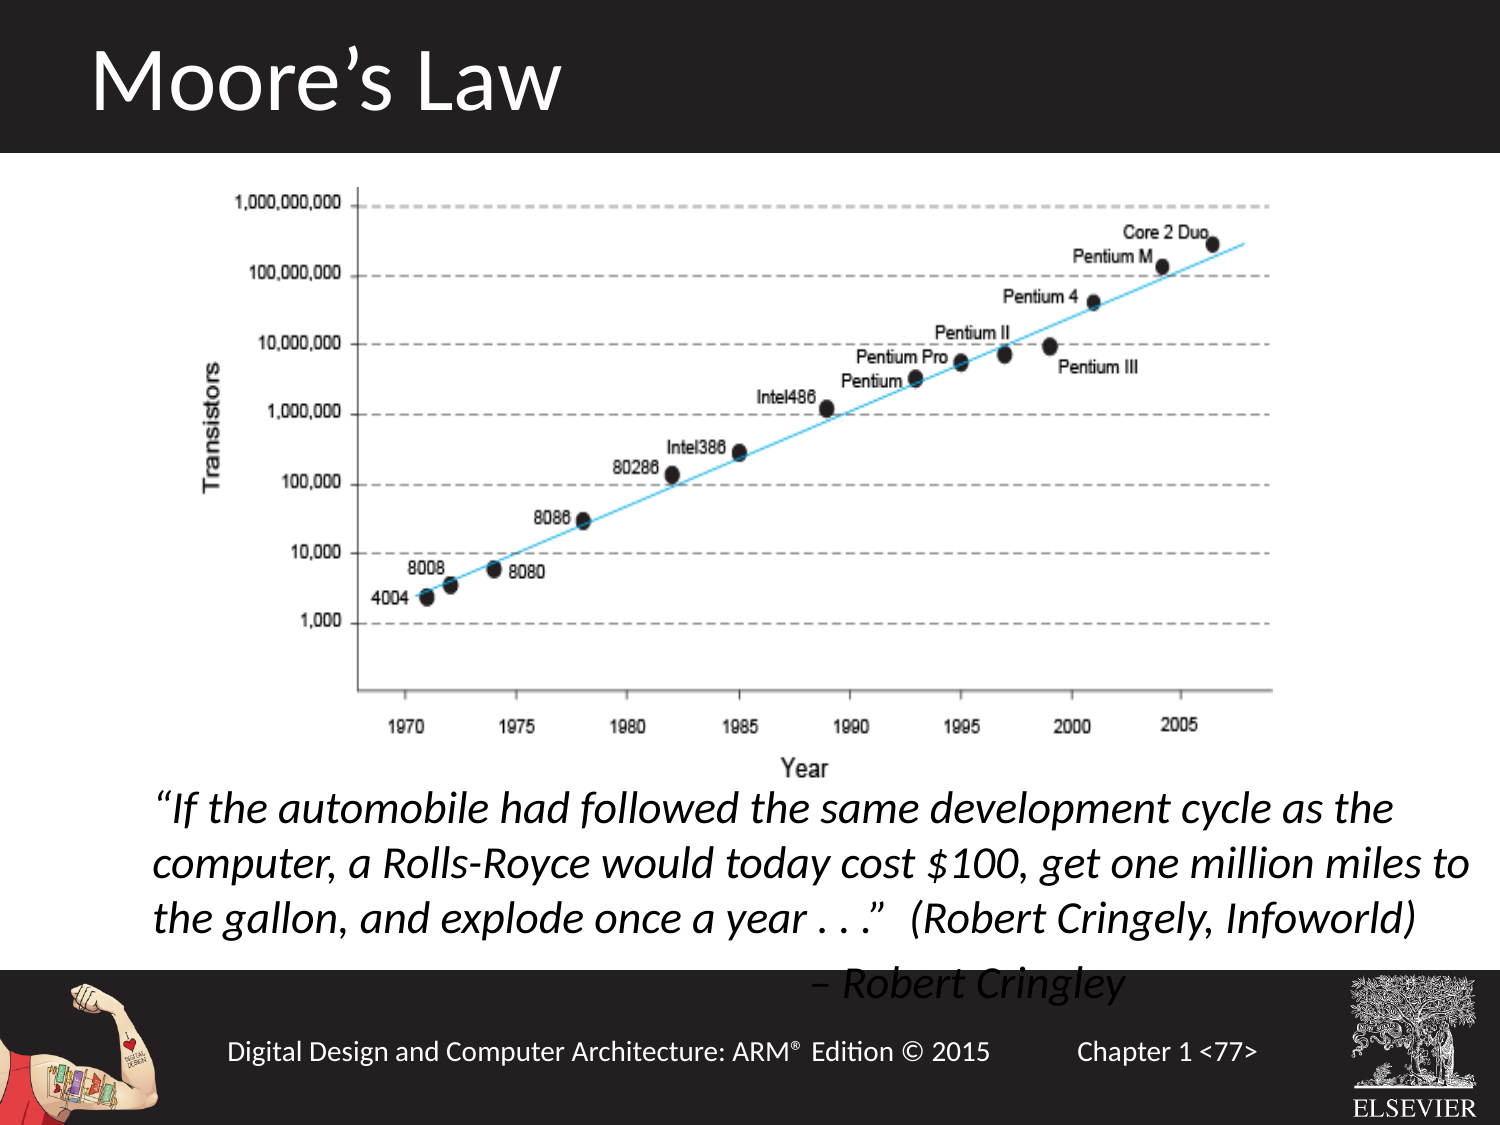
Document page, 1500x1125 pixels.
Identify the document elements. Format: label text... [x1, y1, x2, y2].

picture [0, 979, 163, 1125]
picture [1350, 1000, 1477, 1117]
list “If the automobile had followed the same development cycle as the computer, a Rolls-Royce would today cost $100, get one million miles to the gallon, and explode once a year . . .” (Robert Cringely, Infoworld) – Robert Cringley [137, 257, 1488, 1000]
picture [199, 187, 1273, 788]
text_box Moore’s Law [75, 11, 1375, 136]
